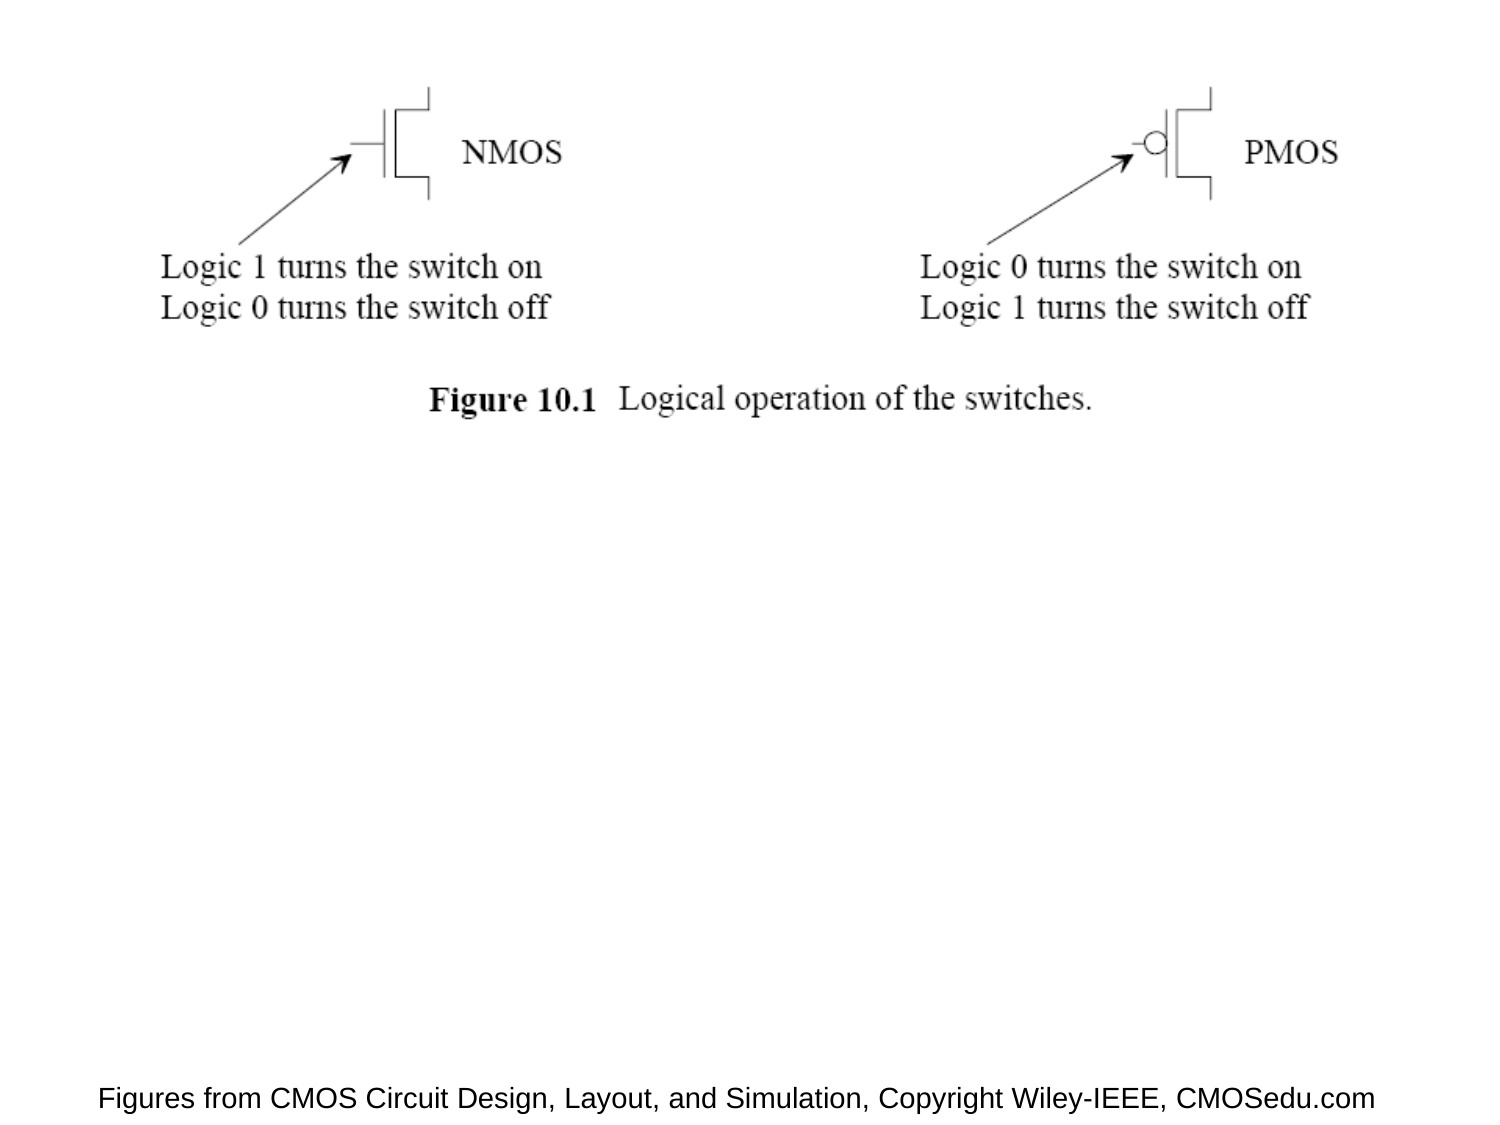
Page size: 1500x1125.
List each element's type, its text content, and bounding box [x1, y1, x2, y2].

footer Figures from CMOS Circuit Design, Layout, and Simulation, Copyright Wiley-IEEE, CMOSedu.com [24, 1072, 1451, 1125]
picture [112, 37, 1382, 446]
